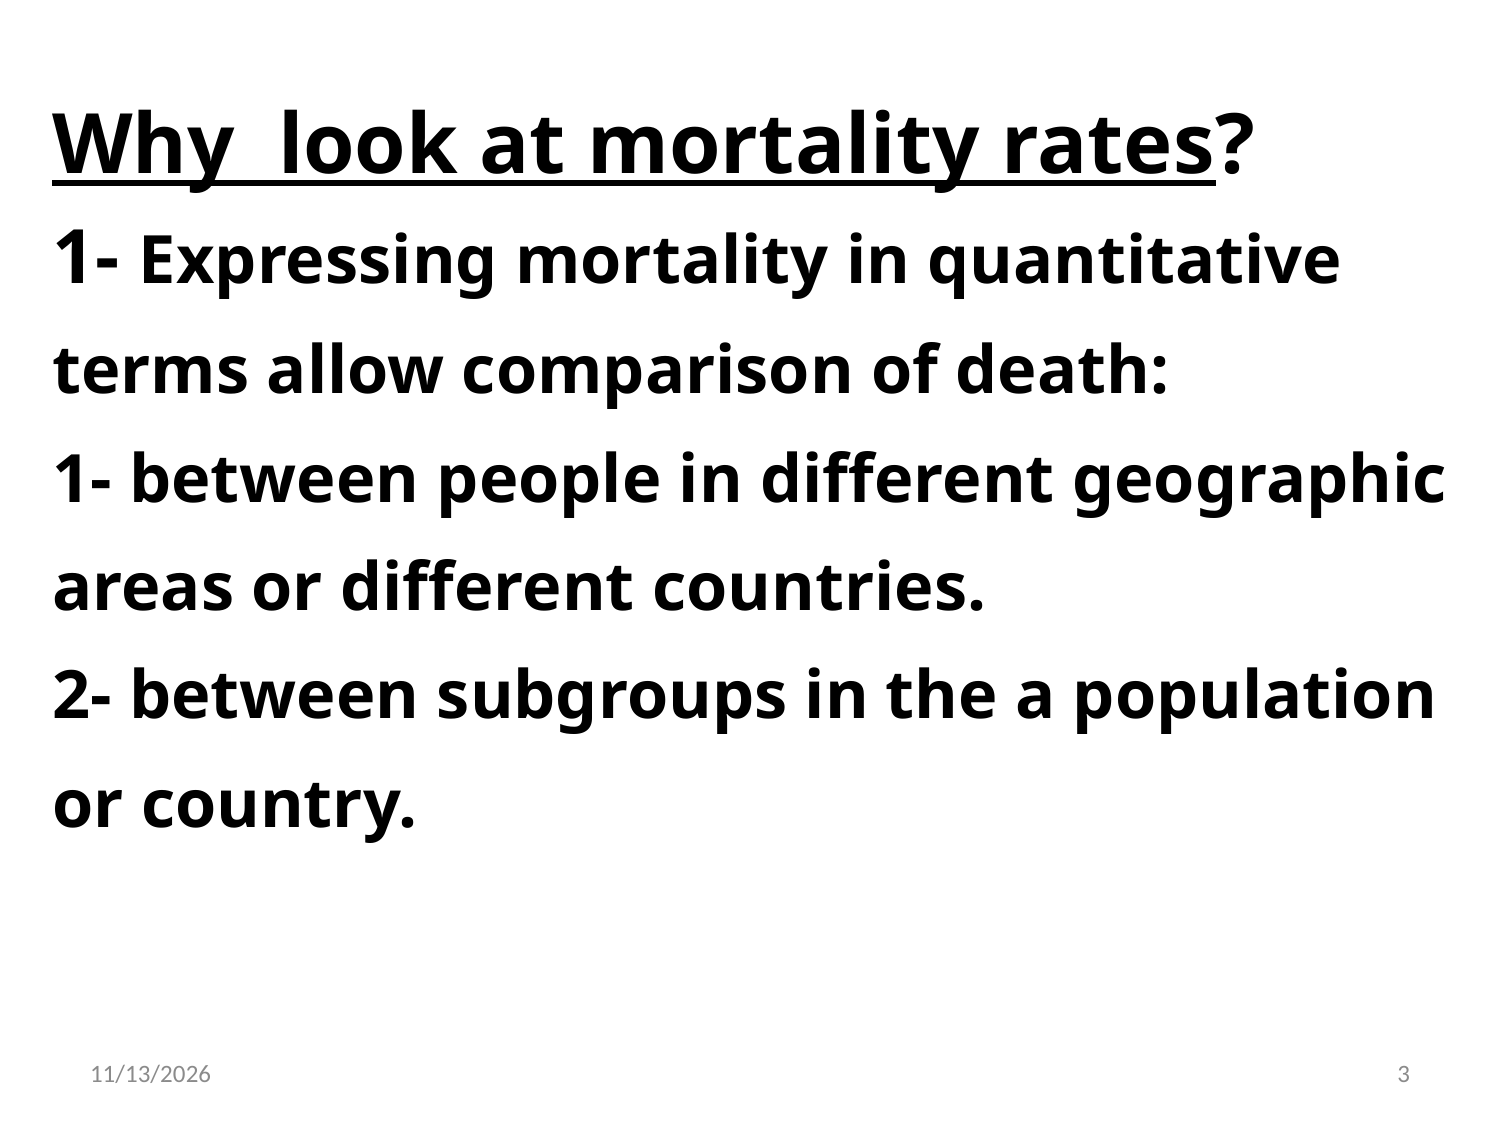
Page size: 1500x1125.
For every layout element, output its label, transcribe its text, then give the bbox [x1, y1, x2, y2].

slide_number 3 [1074, 1042, 1425, 1103]
text_box Why look at mortality rates? 1- Expressing mortality in quantitative terms allow comparison of death: 1- between people in different geographic areas or different countries. 2- between subgroups in the a population or country. [37, 74, 1475, 848]
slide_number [75, 1042, 425, 1103]
